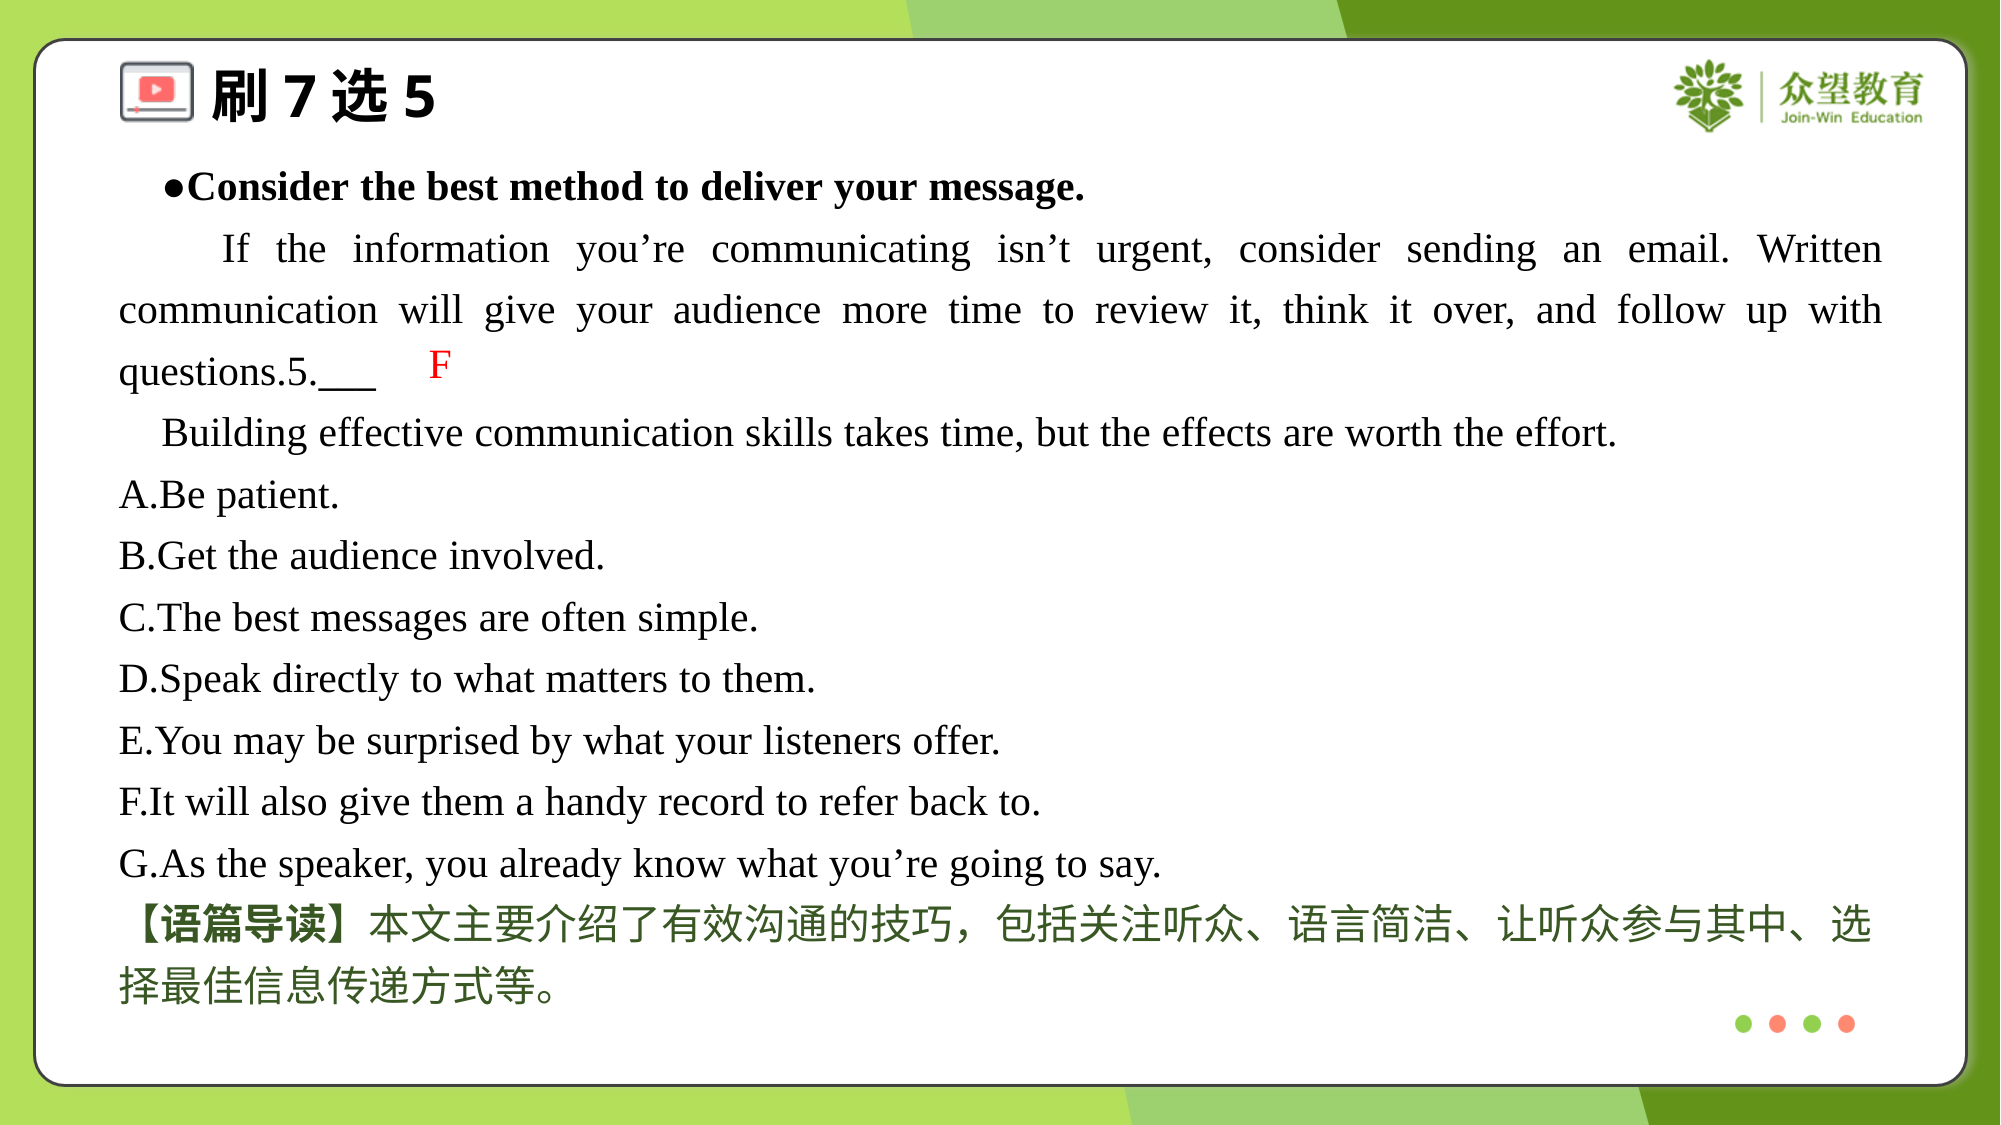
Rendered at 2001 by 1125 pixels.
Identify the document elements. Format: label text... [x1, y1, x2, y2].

picture [0, 0, 2000, 1125]
text_box F [423, 325, 457, 383]
text_box ●Consider the best method to deliver your message. If the information you’re communicating isn’t urgent, consider sending an email. Written communication will give your audience more time to review it, think it over, and follow up with questions.5.___ Building effective communication skills takes time, but the effects are worth the effort. A.Be patient. B.Get the audience involved. C.The best messages are often simple. D.Speak directly to what matters to them. E.You may be surprised by what your listeners offer. F.It will also give them a handy record to refer back to. G.As the speaker, you already know what you’re going to say. [118, 147, 1883, 881]
text_box 【语篇导读】本文主要介绍了有效沟通的技巧，包括关注听众、语言简洁、让听众参与其中、选择最佳信息传递方式等。 [118, 886, 1883, 1005]
